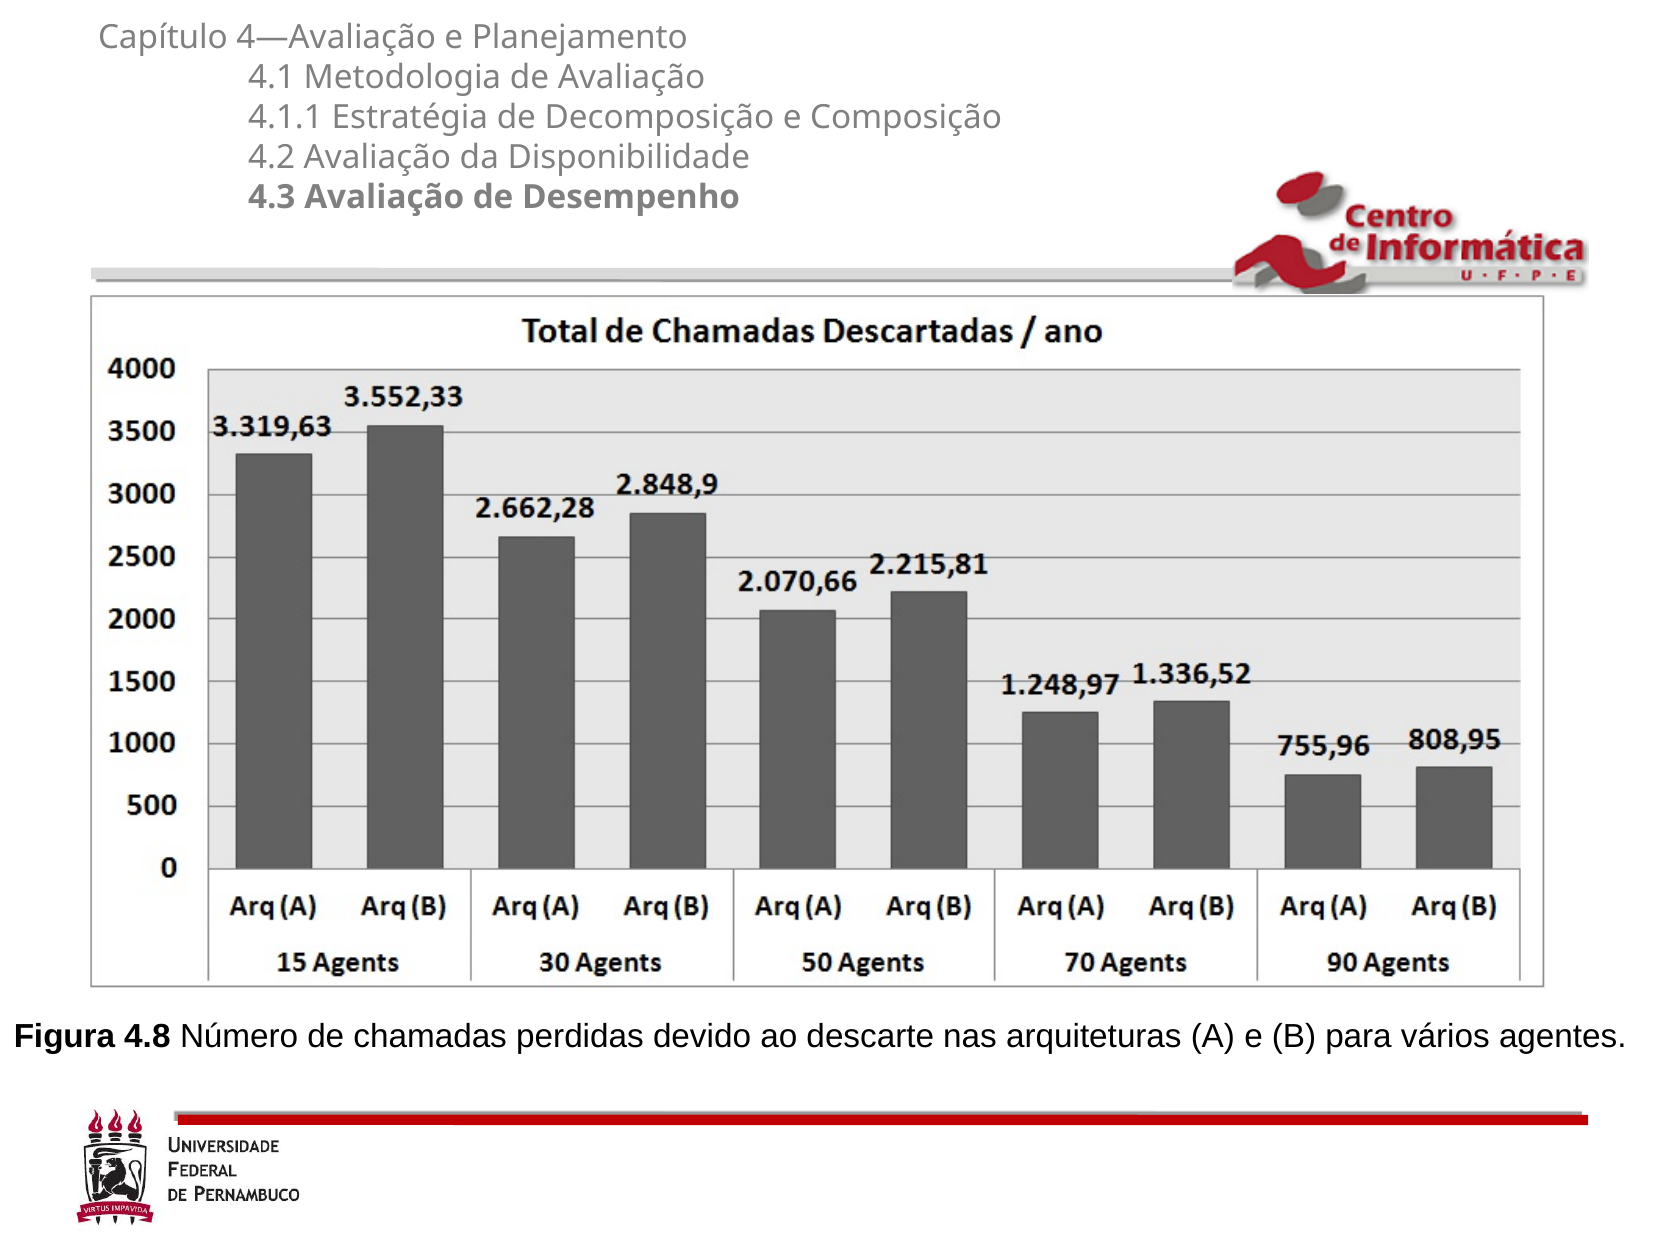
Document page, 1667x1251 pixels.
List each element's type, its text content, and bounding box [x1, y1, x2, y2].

picture [65, 1096, 352, 1246]
picture [88, 169, 1589, 989]
title Capítulo 4—Avaliação e Planejamento 4.1 Metodologia de Avaliação 4.1.1 Estratégia de Decomposição e Composição 4.2 Avaliação da Disponibilidade 4.3 Avaliação de Desempenho [83, 34, 1581, 275]
text_box Figura 4.8 Número de chamadas perdidas devido ao descarte nas arquiteturas (A) e (B) para vários agentes. [0, 1006, 1667, 1062]
